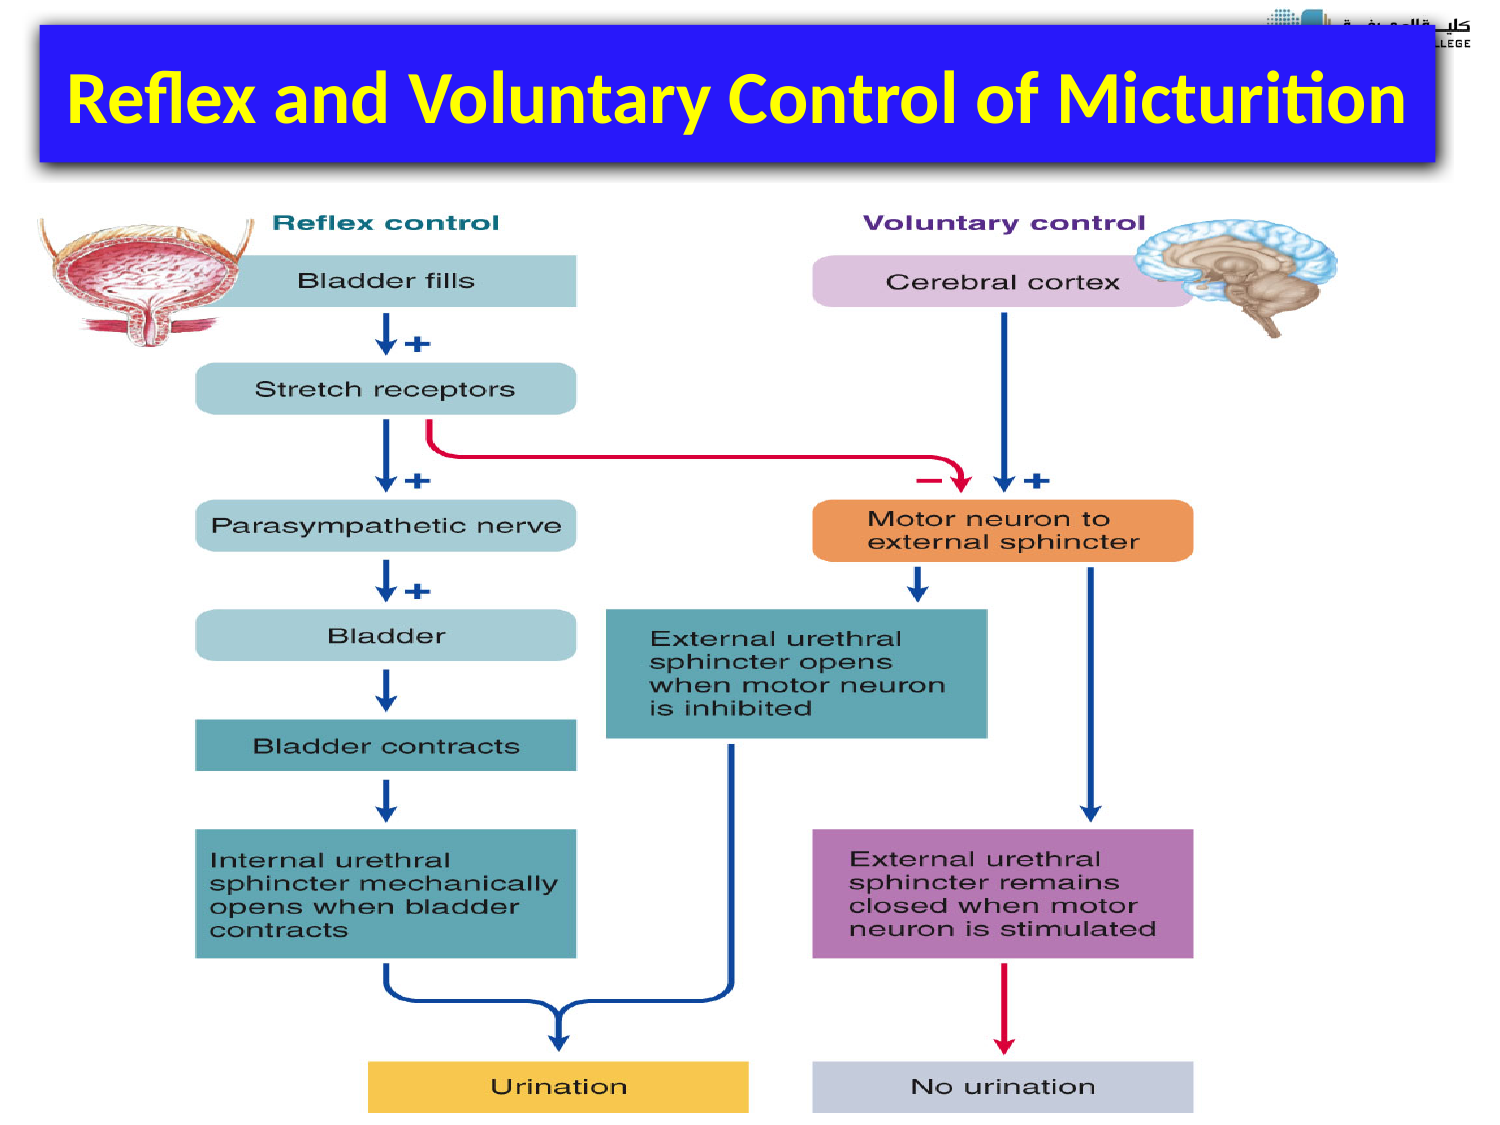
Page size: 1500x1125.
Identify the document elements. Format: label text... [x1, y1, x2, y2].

picture [37, 212, 1338, 1113]
title Reflex and Voluntary Control of Micturition [39, 24, 1436, 163]
picture [1262, 0, 1475, 65]
